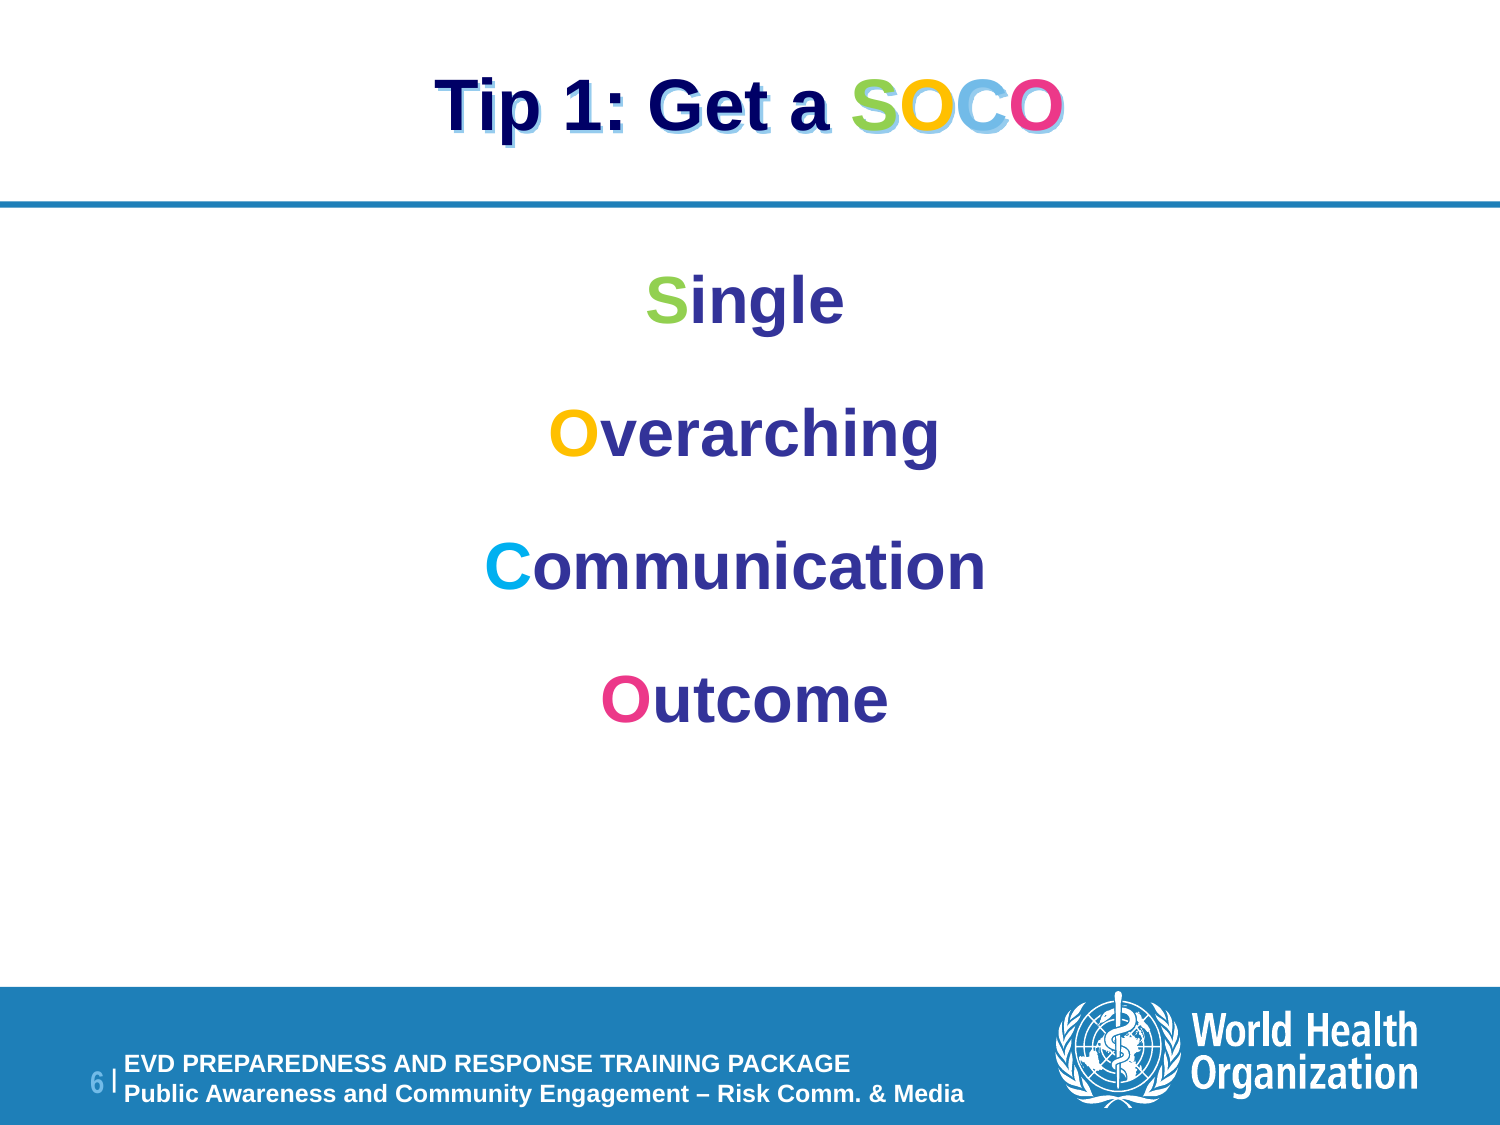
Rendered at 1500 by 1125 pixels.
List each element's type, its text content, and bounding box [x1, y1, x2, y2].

title Tip 1: Get a SOCO [0, 0, 1500, 204]
list Single Overarching Communication Outcome [76, 140, 1414, 855]
